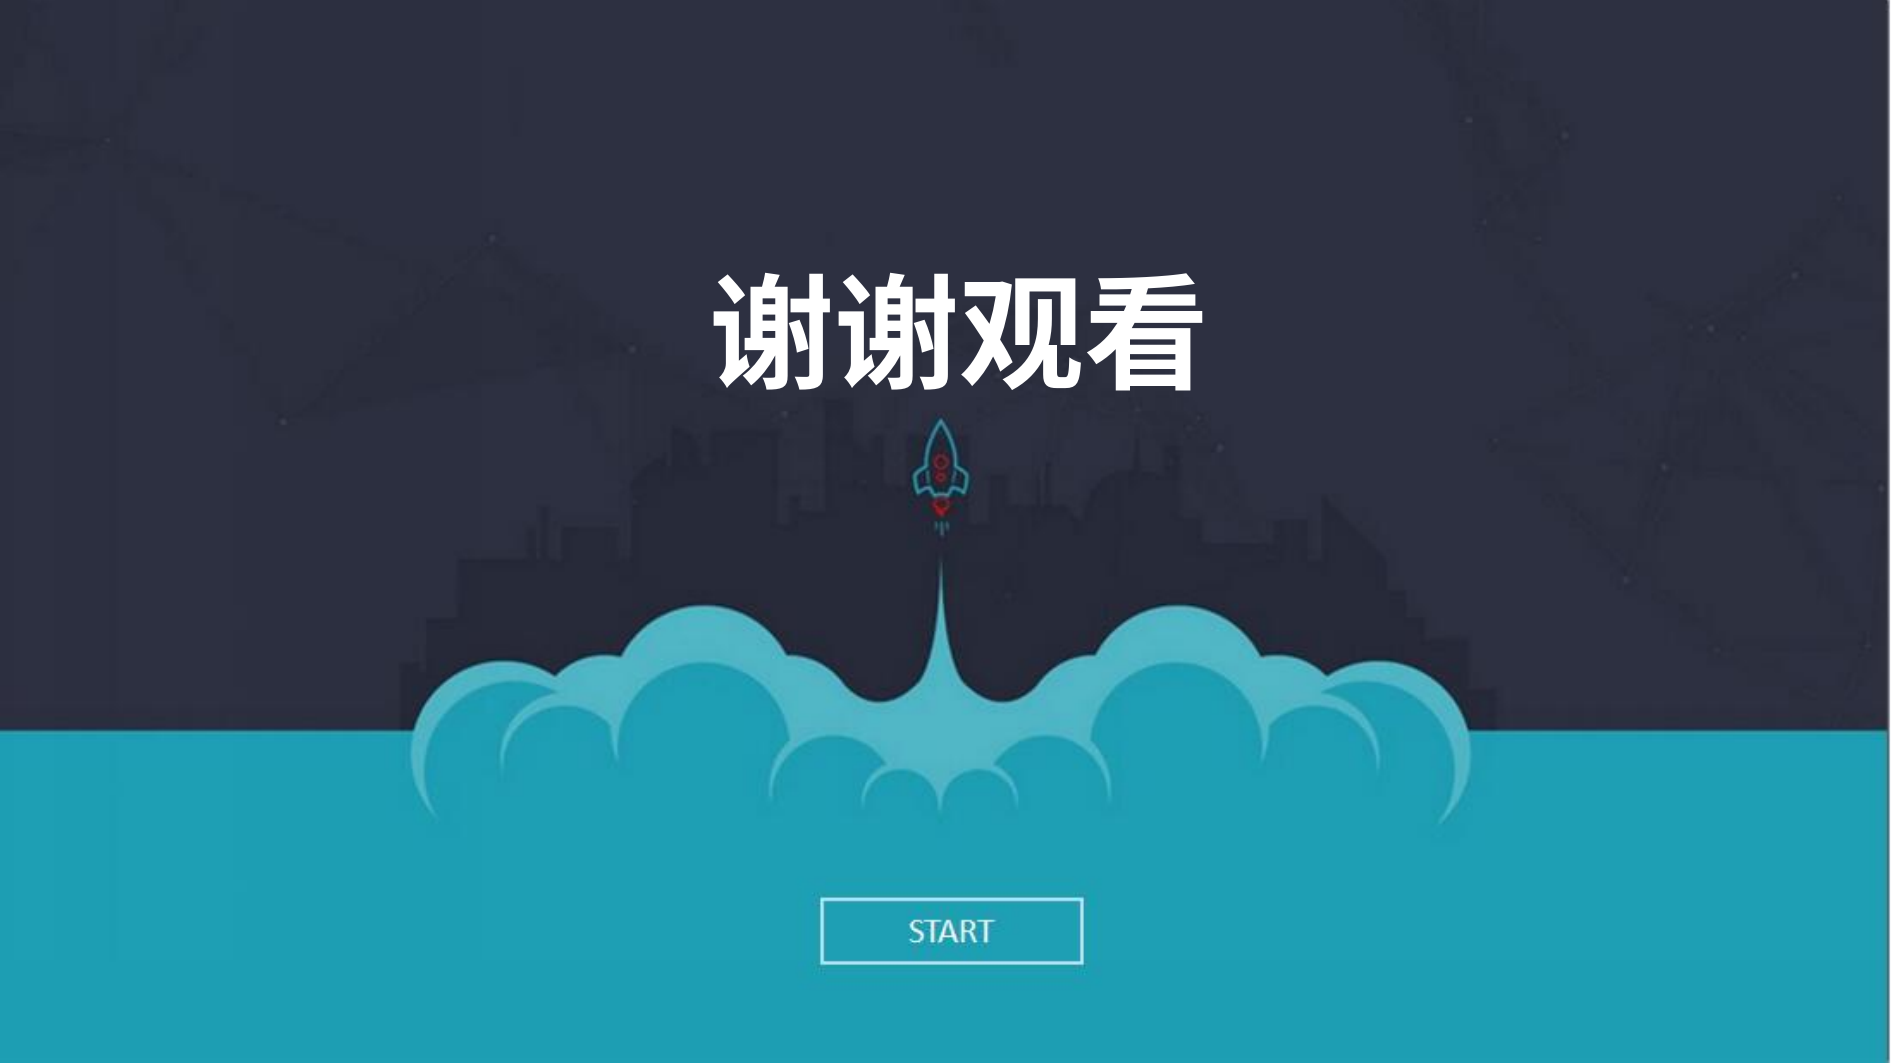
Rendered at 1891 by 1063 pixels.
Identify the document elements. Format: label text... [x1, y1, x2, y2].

picture [0, 0, 1891, 1063]
text_box 谢谢观看 [694, 246, 1225, 412]
